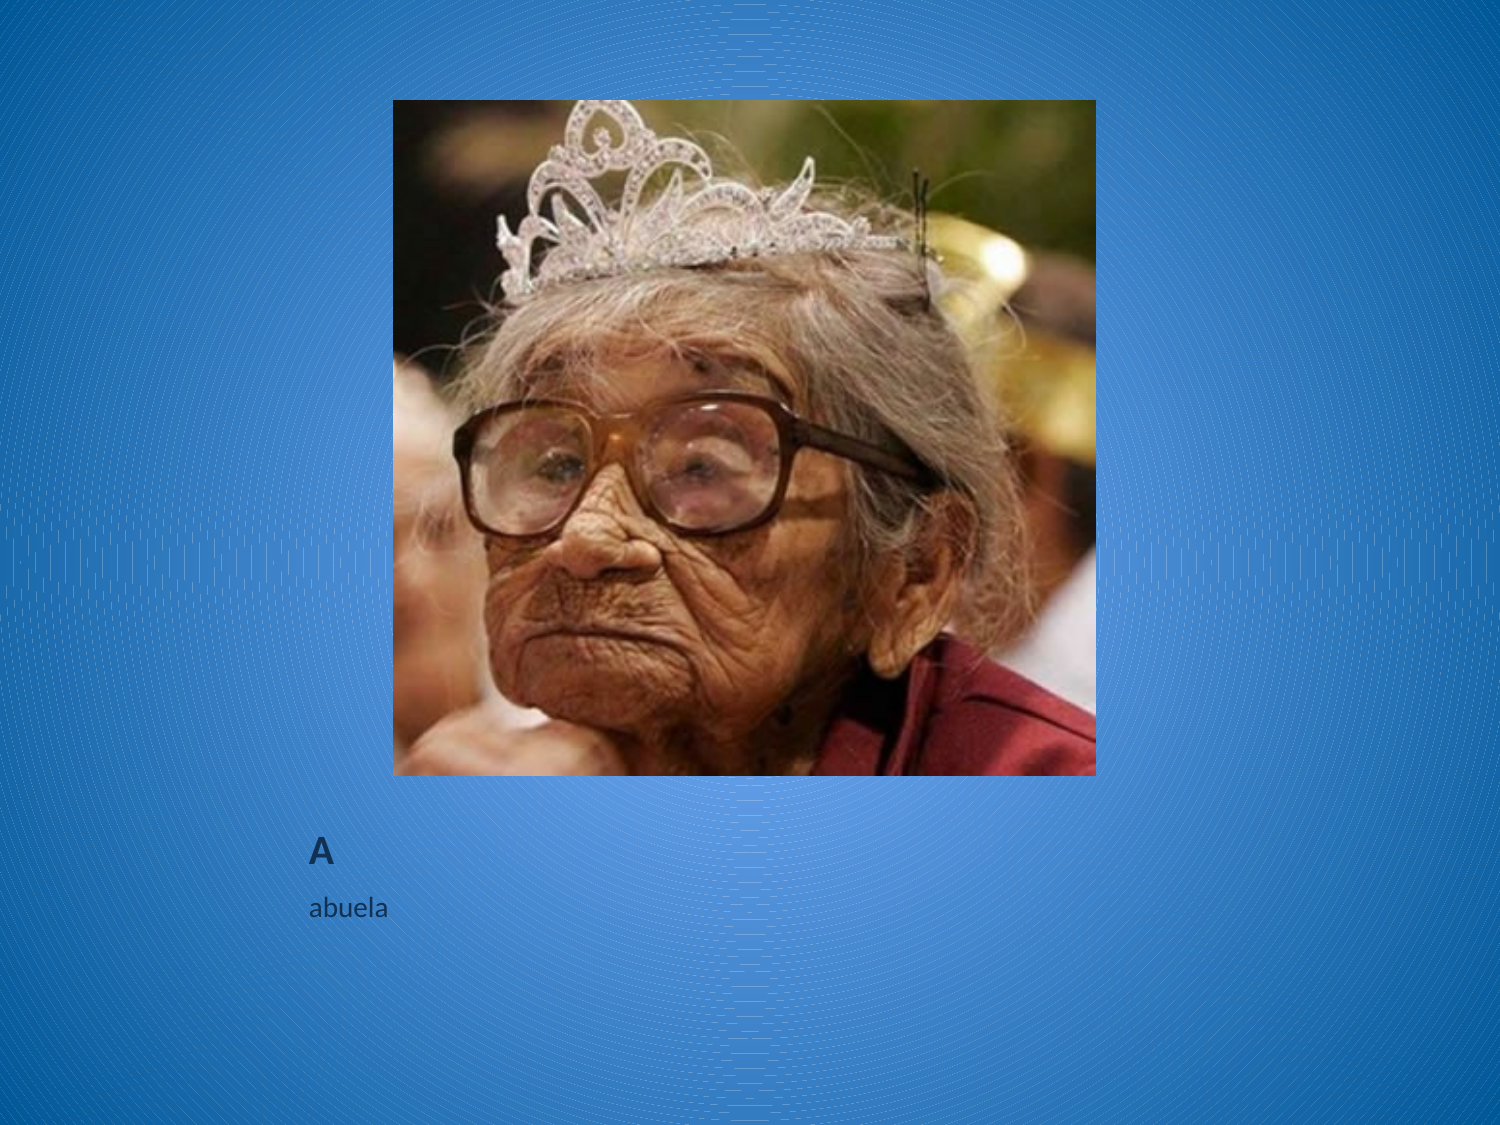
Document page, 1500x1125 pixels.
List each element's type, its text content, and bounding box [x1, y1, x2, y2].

title A [294, 787, 1194, 880]
list abuela [294, 880, 1194, 1013]
picture [293, 100, 1195, 776]
